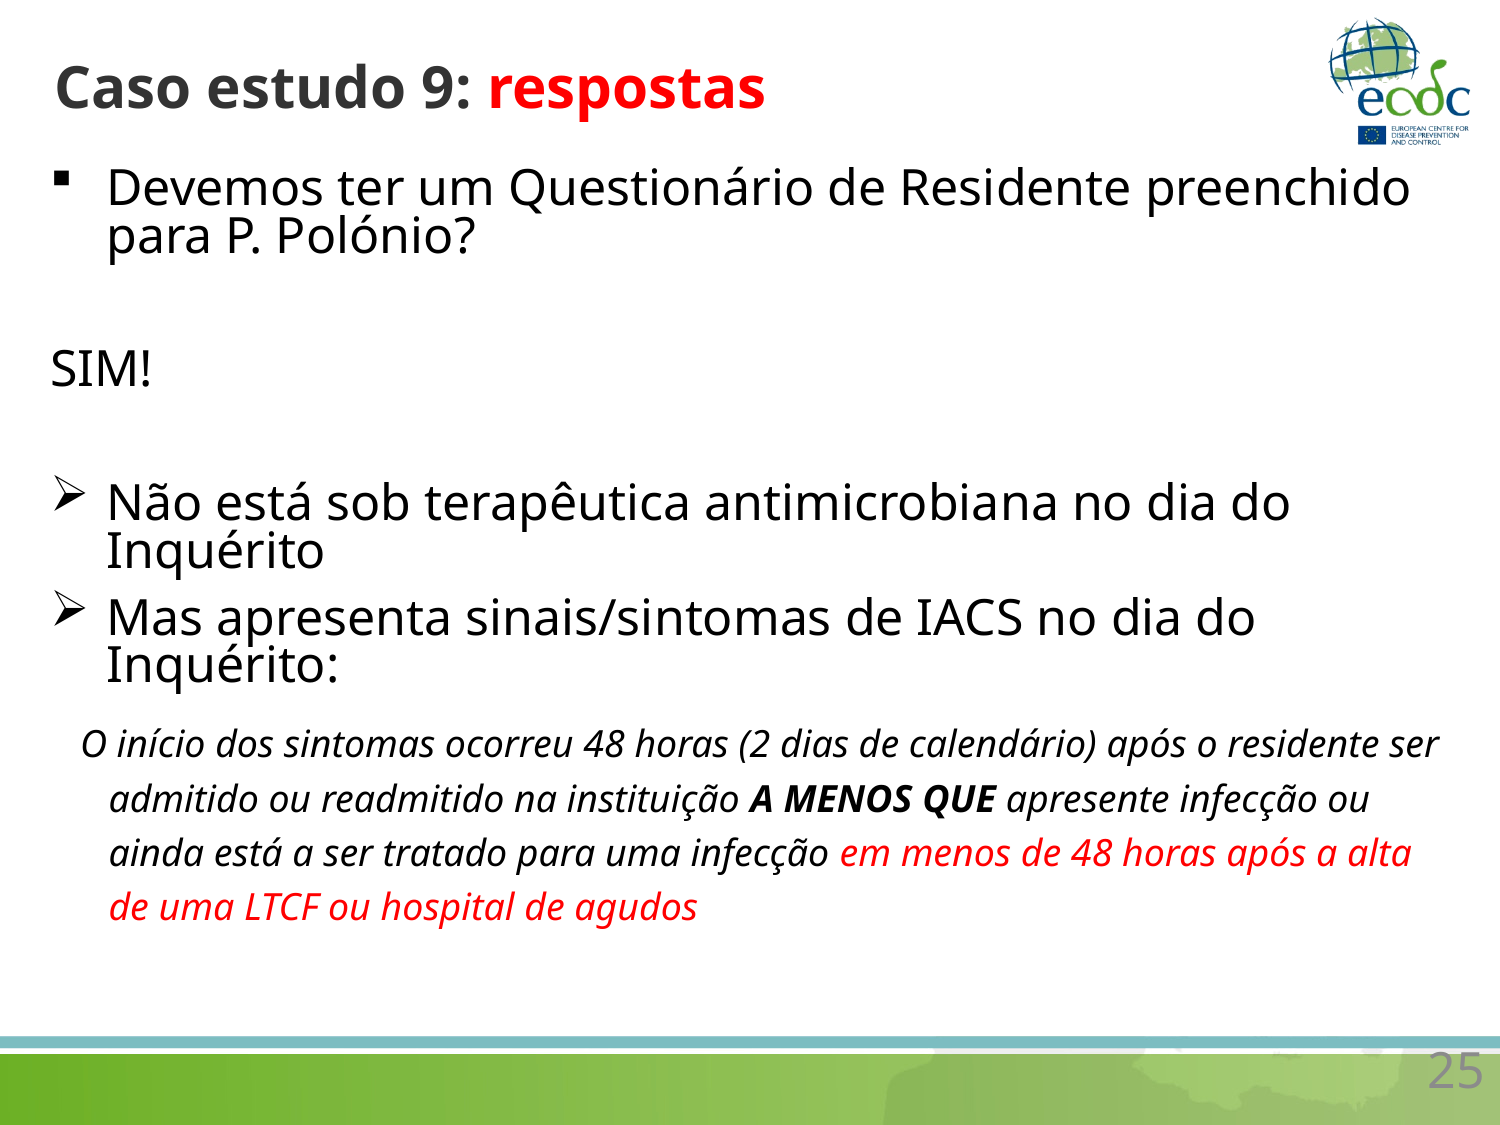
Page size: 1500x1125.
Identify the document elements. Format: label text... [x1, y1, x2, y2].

title Caso estudo 9: respostas [54, 58, 1405, 152]
list Devemos ter um Questionário de Residente preenchido para P. Polónio? SIM! Não está sob terapêutica antimicrobiana no dia do Inquérito Mas apresenta sinais/sintomas de IACS no dia do Inquérito: O início dos sintomas ocorreu 48 horas (2 dias de calendário) após o residente ser admitido ou readmitido na instituição A MENOS QUE apresente infecção ou ainda está a ser tratado para uma infecção em menos de 48 horas após a alta de uma LTCF ou hospital de agudos [49, 166, 1450, 1015]
slide_number 25 [1149, 1042, 1500, 1103]
picture [1328, 17, 1473, 148]
picture [0, 1036, 1500, 1125]
